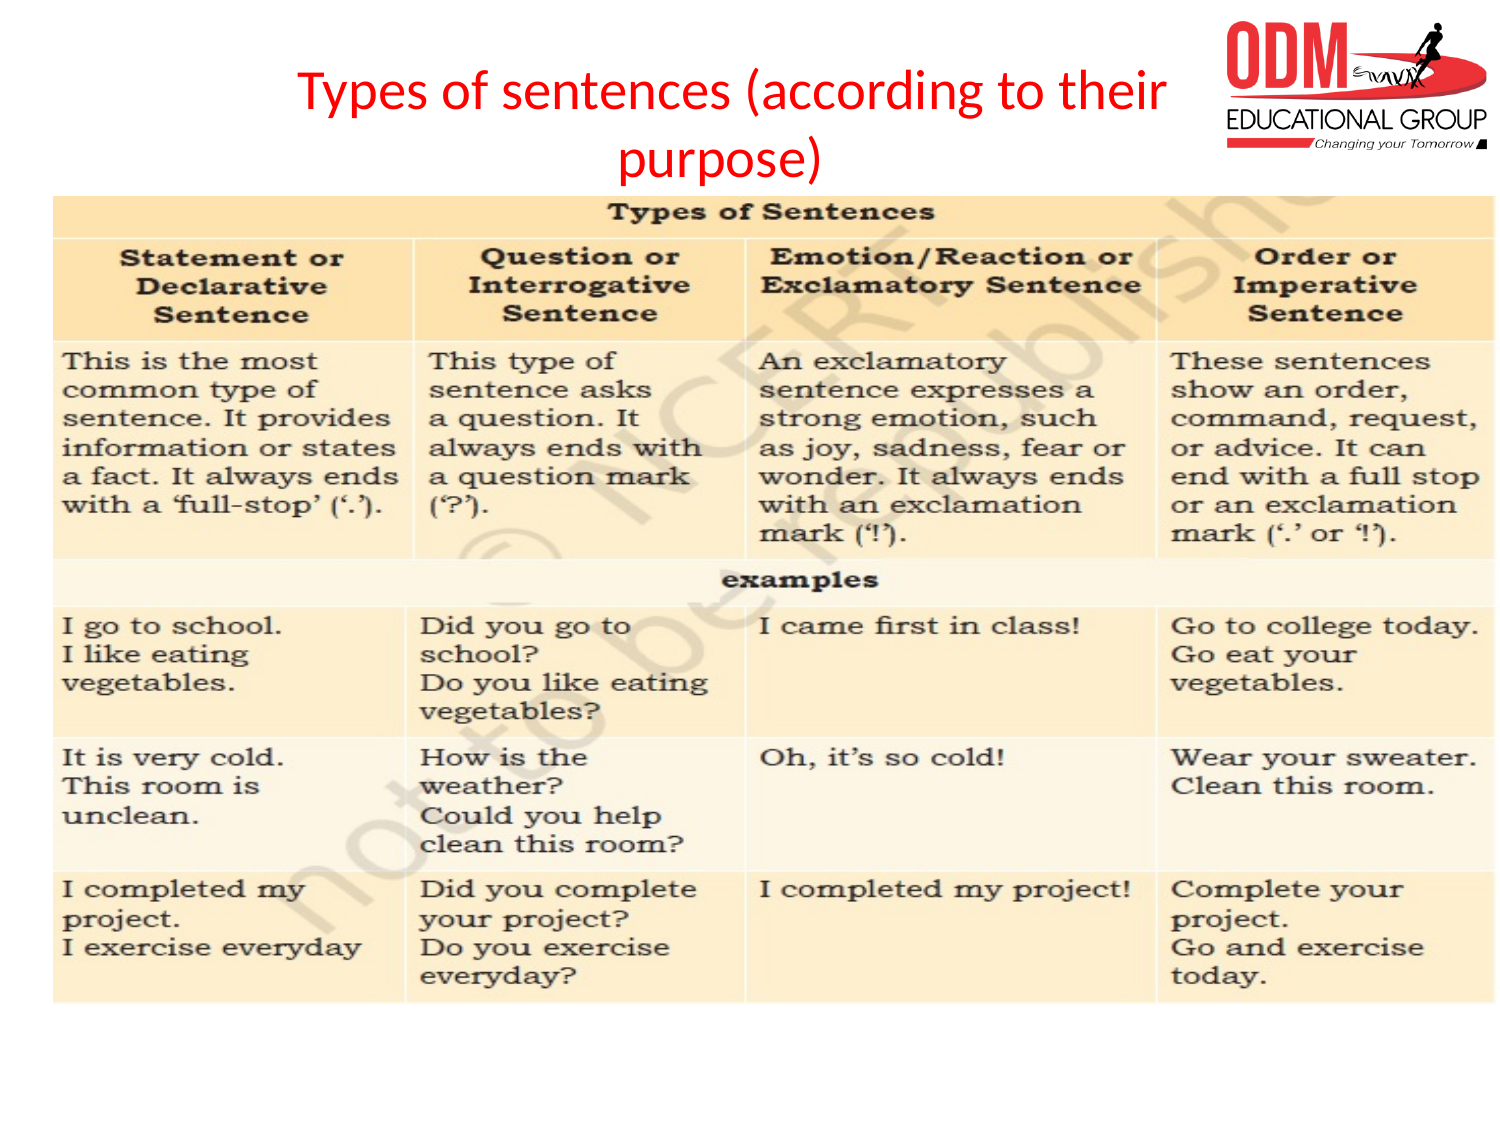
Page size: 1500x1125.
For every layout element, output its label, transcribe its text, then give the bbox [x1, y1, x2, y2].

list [52, 196, 1500, 1006]
title Types of sentences (according to their purpose) [45, 45, 1396, 197]
picture [1226, 20, 1487, 151]
